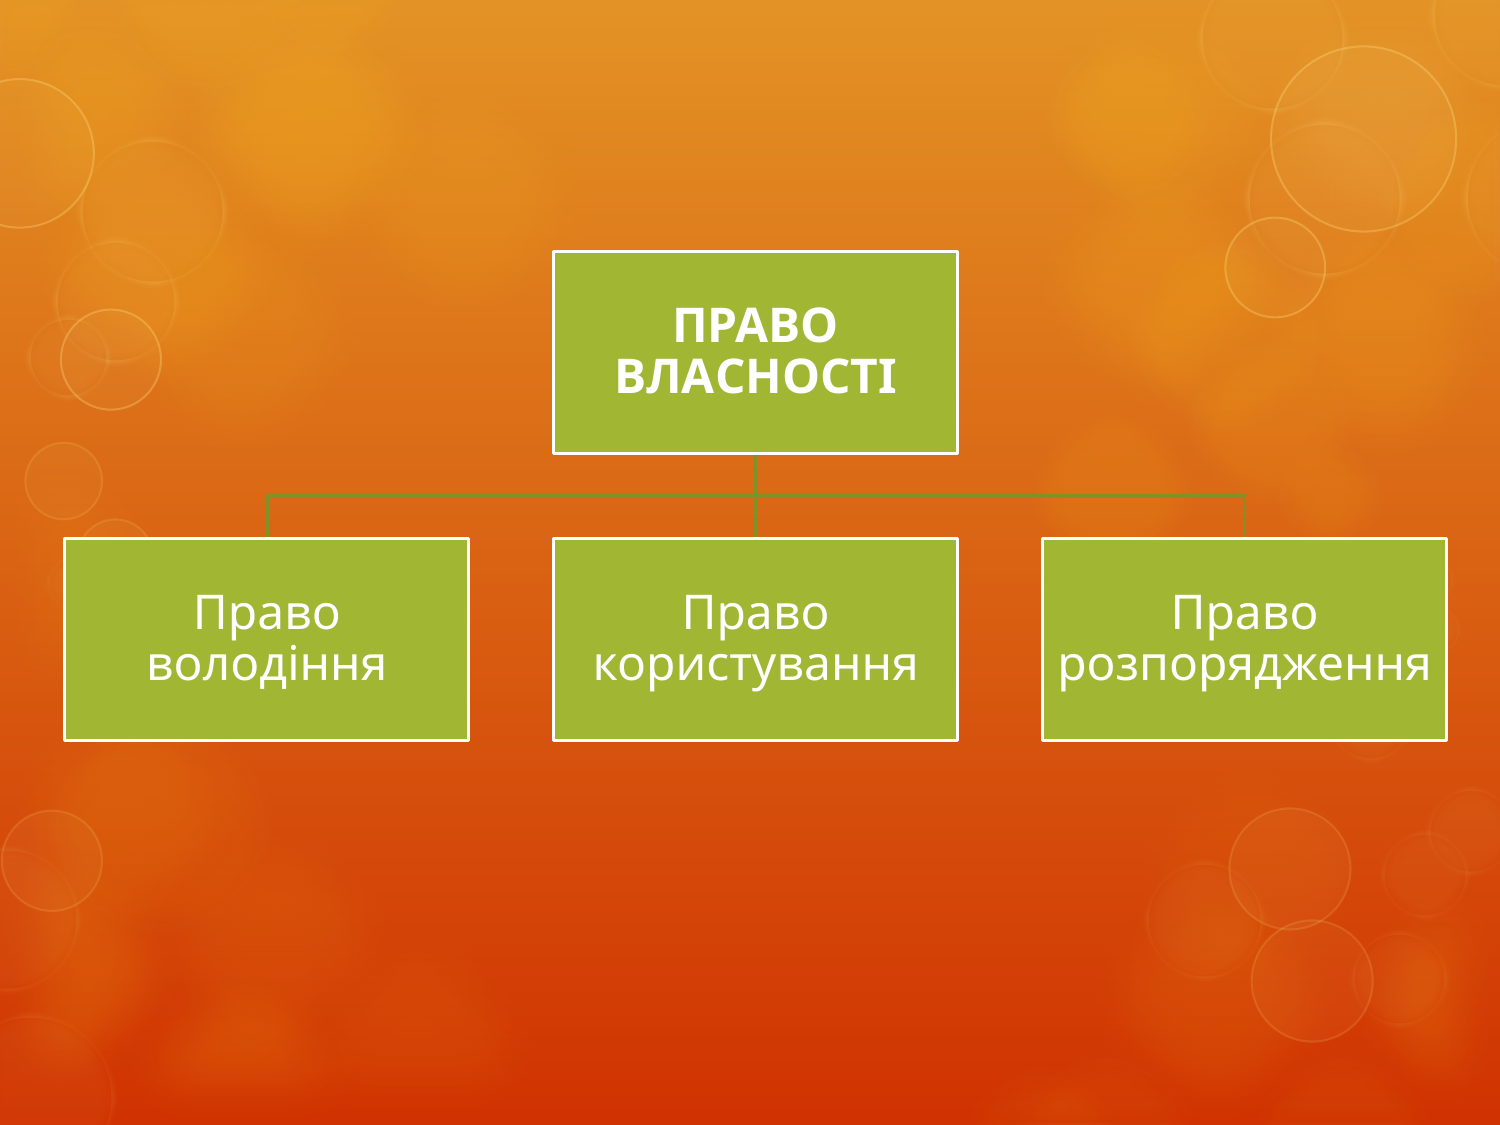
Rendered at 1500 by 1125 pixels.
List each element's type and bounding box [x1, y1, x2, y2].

list [64, 30, 1448, 962]
